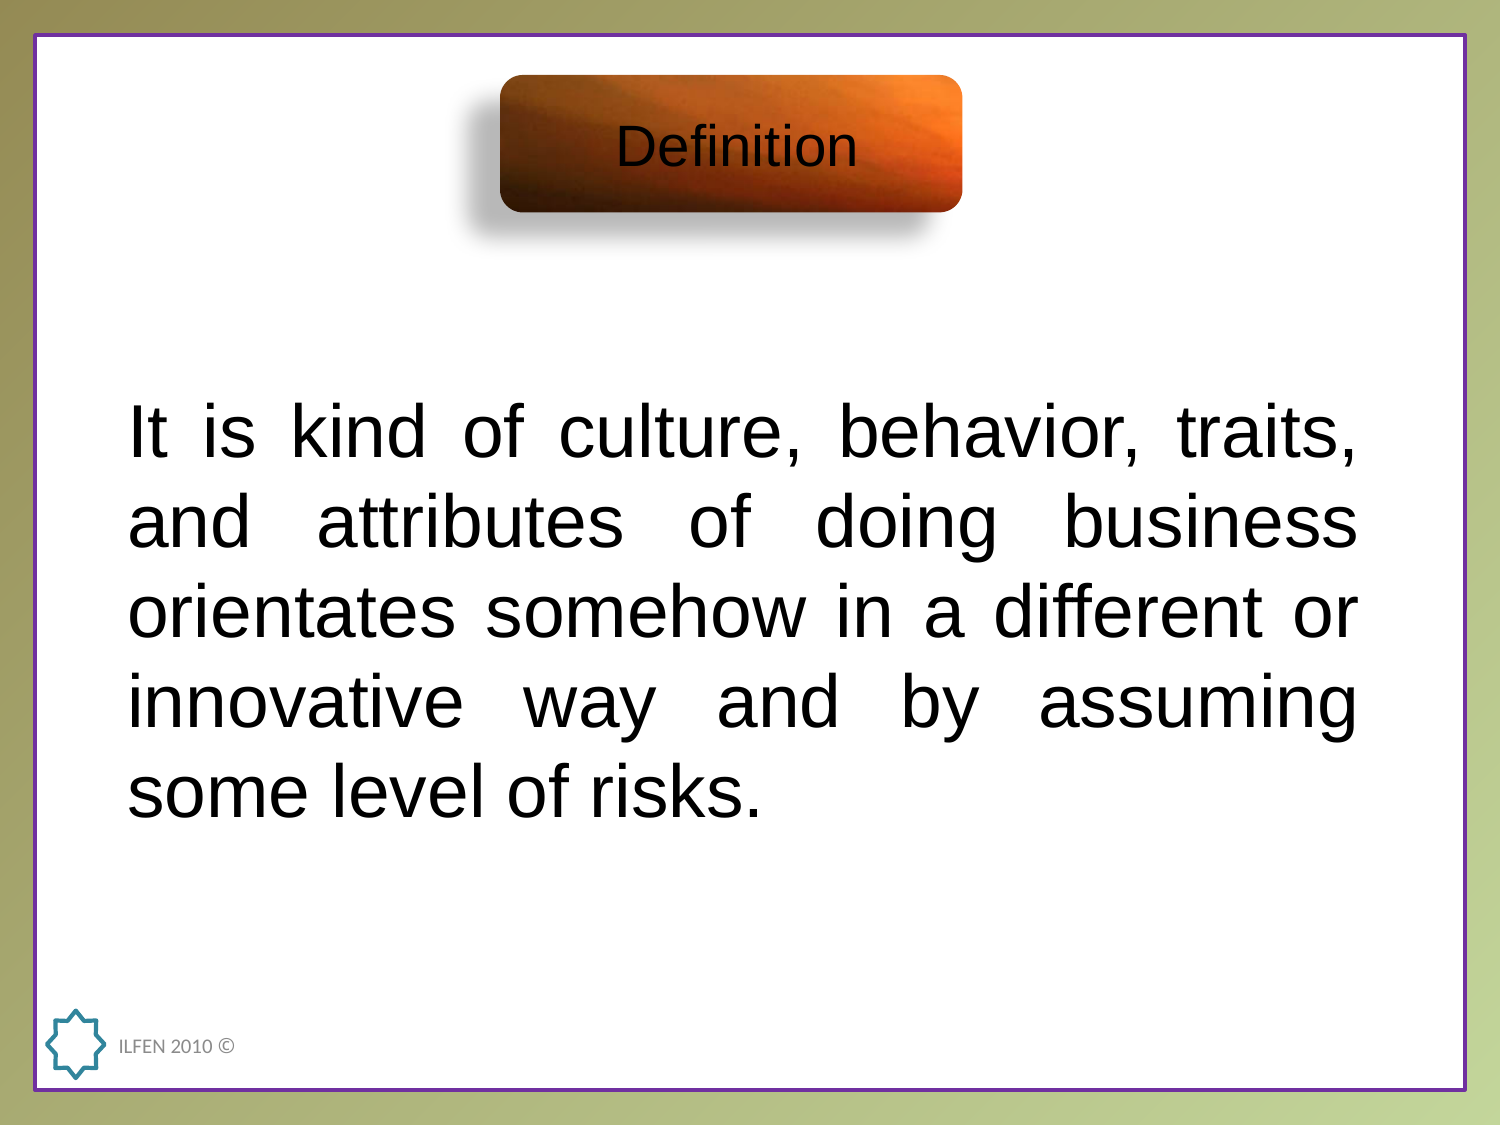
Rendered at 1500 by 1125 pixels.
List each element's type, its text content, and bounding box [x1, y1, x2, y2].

slide_number [45, 1016, 106, 1077]
text_box [497, 186, 965, 215]
text_box It is kind of culture, behavior, traits, and attributes of doing business orientates somehow in a different or innovative way and by assuming some level of risks. [112, 374, 1375, 1125]
text_box [497, 72, 965, 100]
text_box Definition [462, 100, 1013, 186]
